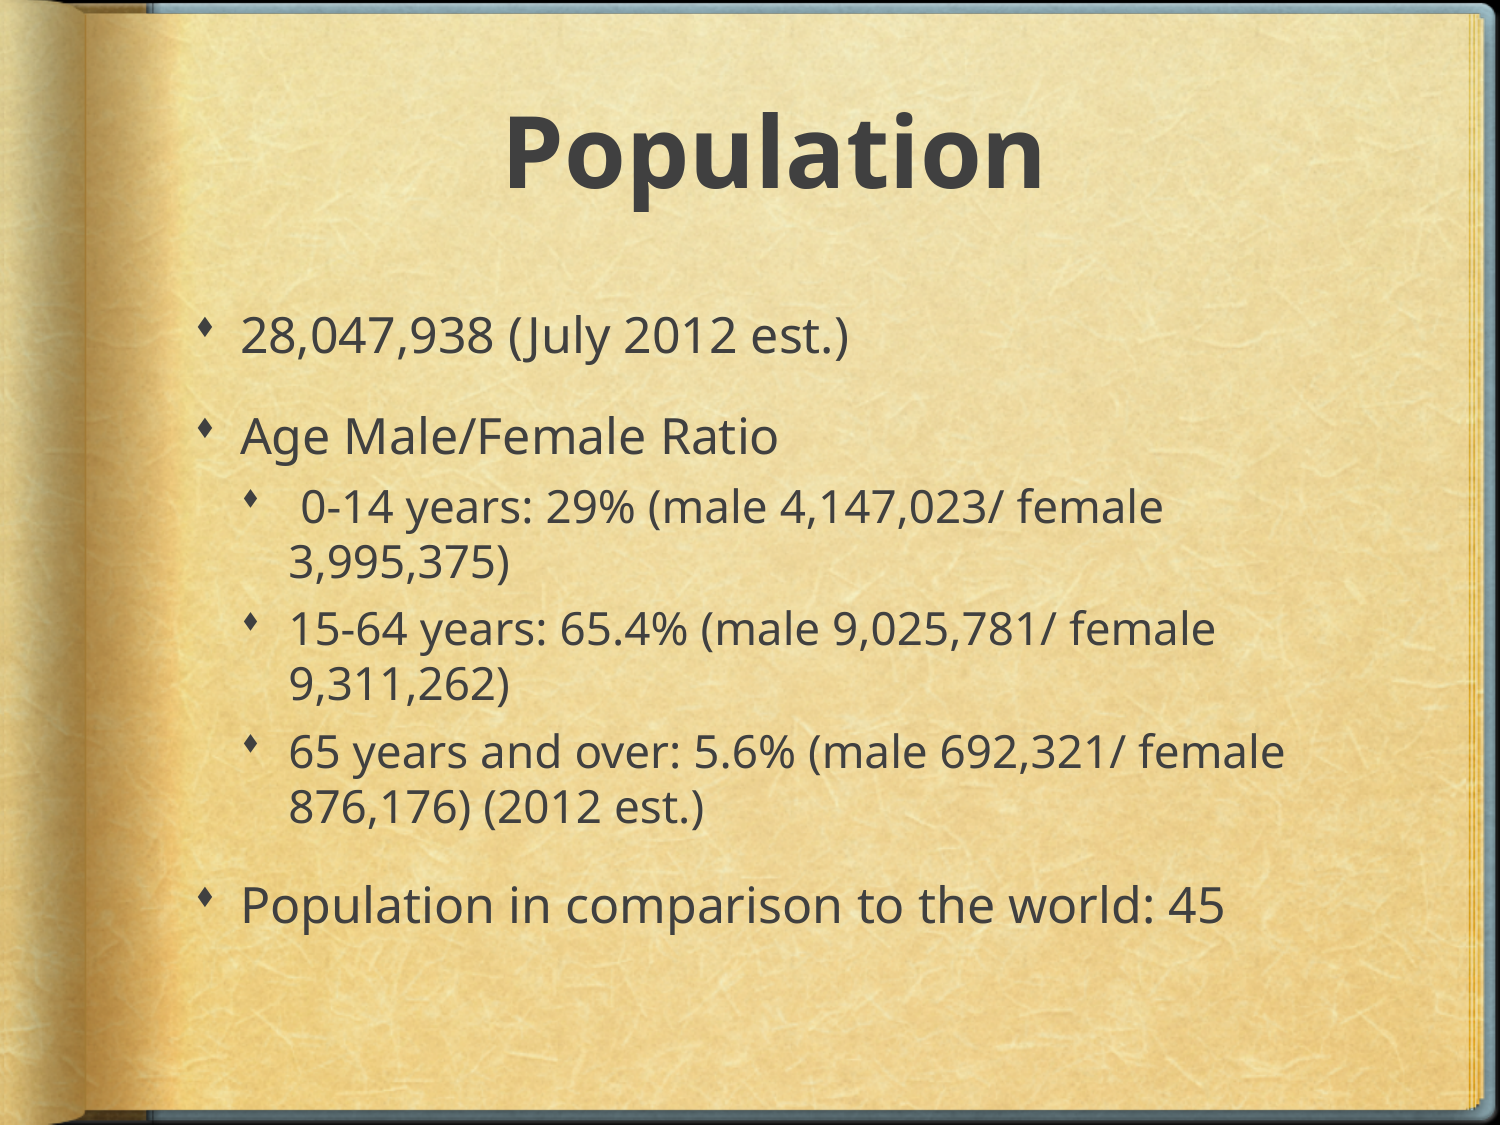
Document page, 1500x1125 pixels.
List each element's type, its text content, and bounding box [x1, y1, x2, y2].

picture [0, 0, 1500, 1125]
title Population [178, 45, 1372, 265]
list 28,047,938 (July 2012 est.) Age Male/Female Ratio 0-14 years: 29% (male 4,147,023/ female 3,995,375) 15-64 years: 65.4% (male 9,025,781/ female 9,311,262) 65 years and over: 5.6% (male 692,321/ female 876,176) (2012 est.) Population in comparison to the world: 45 [178, 295, 1372, 1005]
